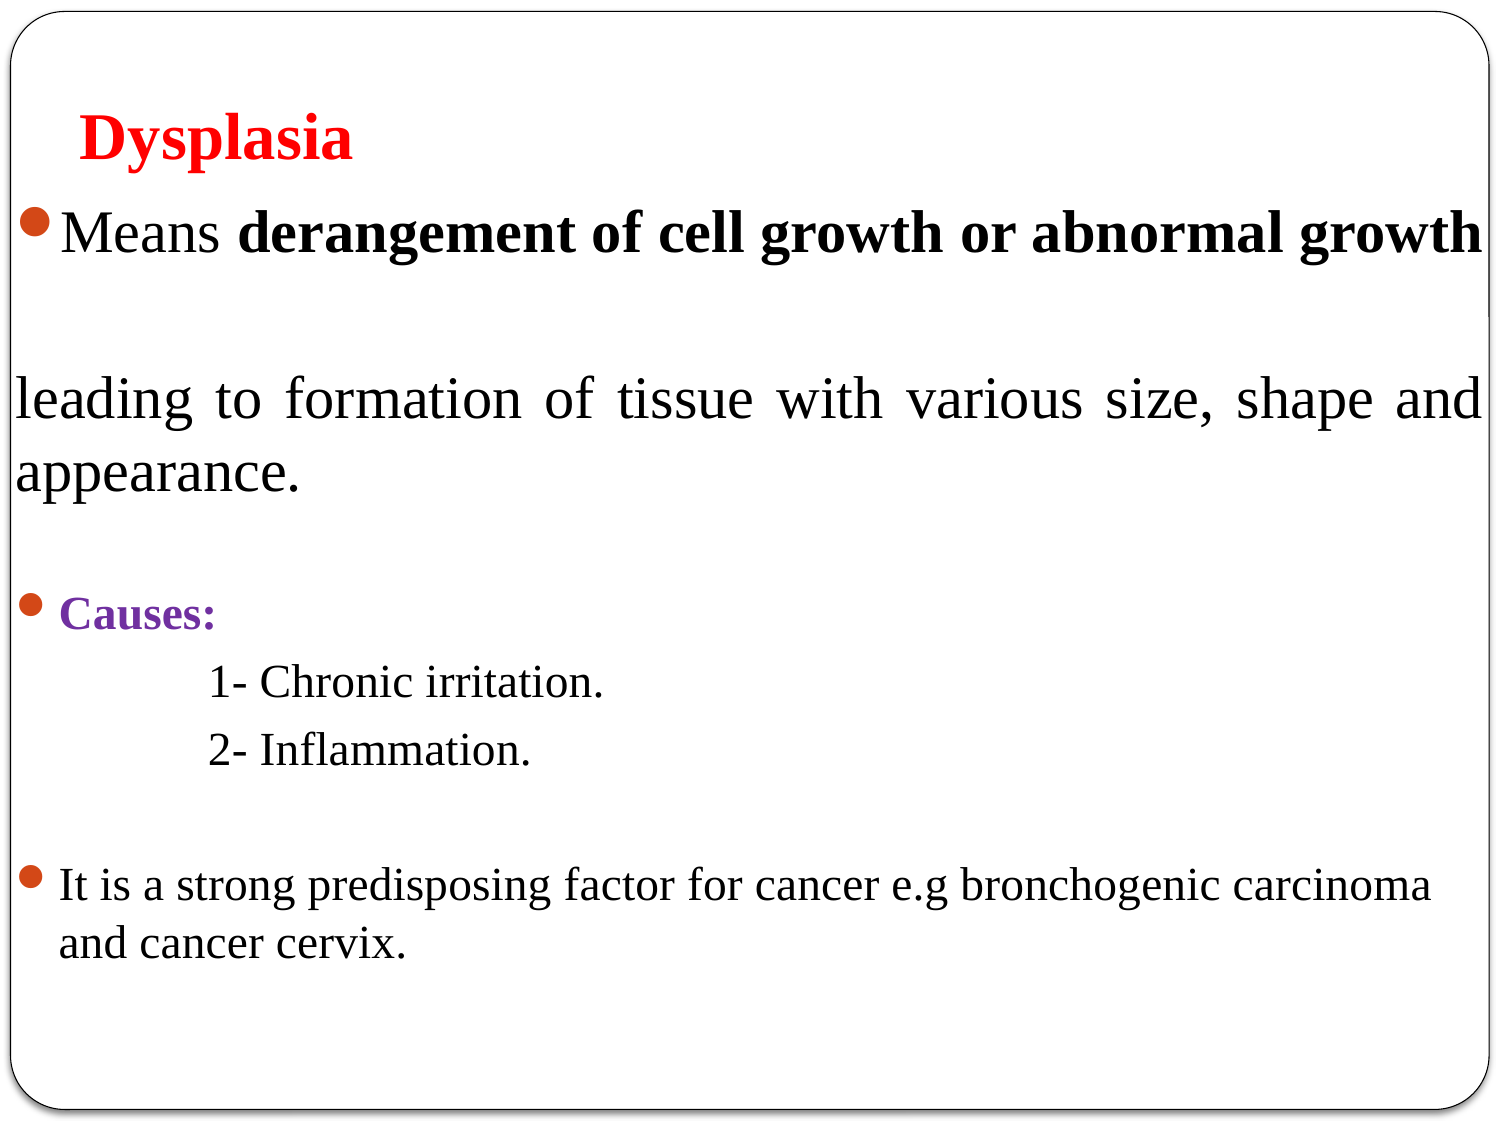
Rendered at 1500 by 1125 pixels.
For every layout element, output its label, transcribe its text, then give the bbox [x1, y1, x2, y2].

title Dysplasia [64, 0, 1415, 184]
list Means derangement of cell growth or abnormal growth leading to formation of tissue with various size, shape and appearance. Causes: 1- Chronic irritation. 2- Inflammation. It is a strong predisposing factor for cancer e.g bronchogenic carcinoma and cancer cervix. [1, 184, 1500, 1024]
